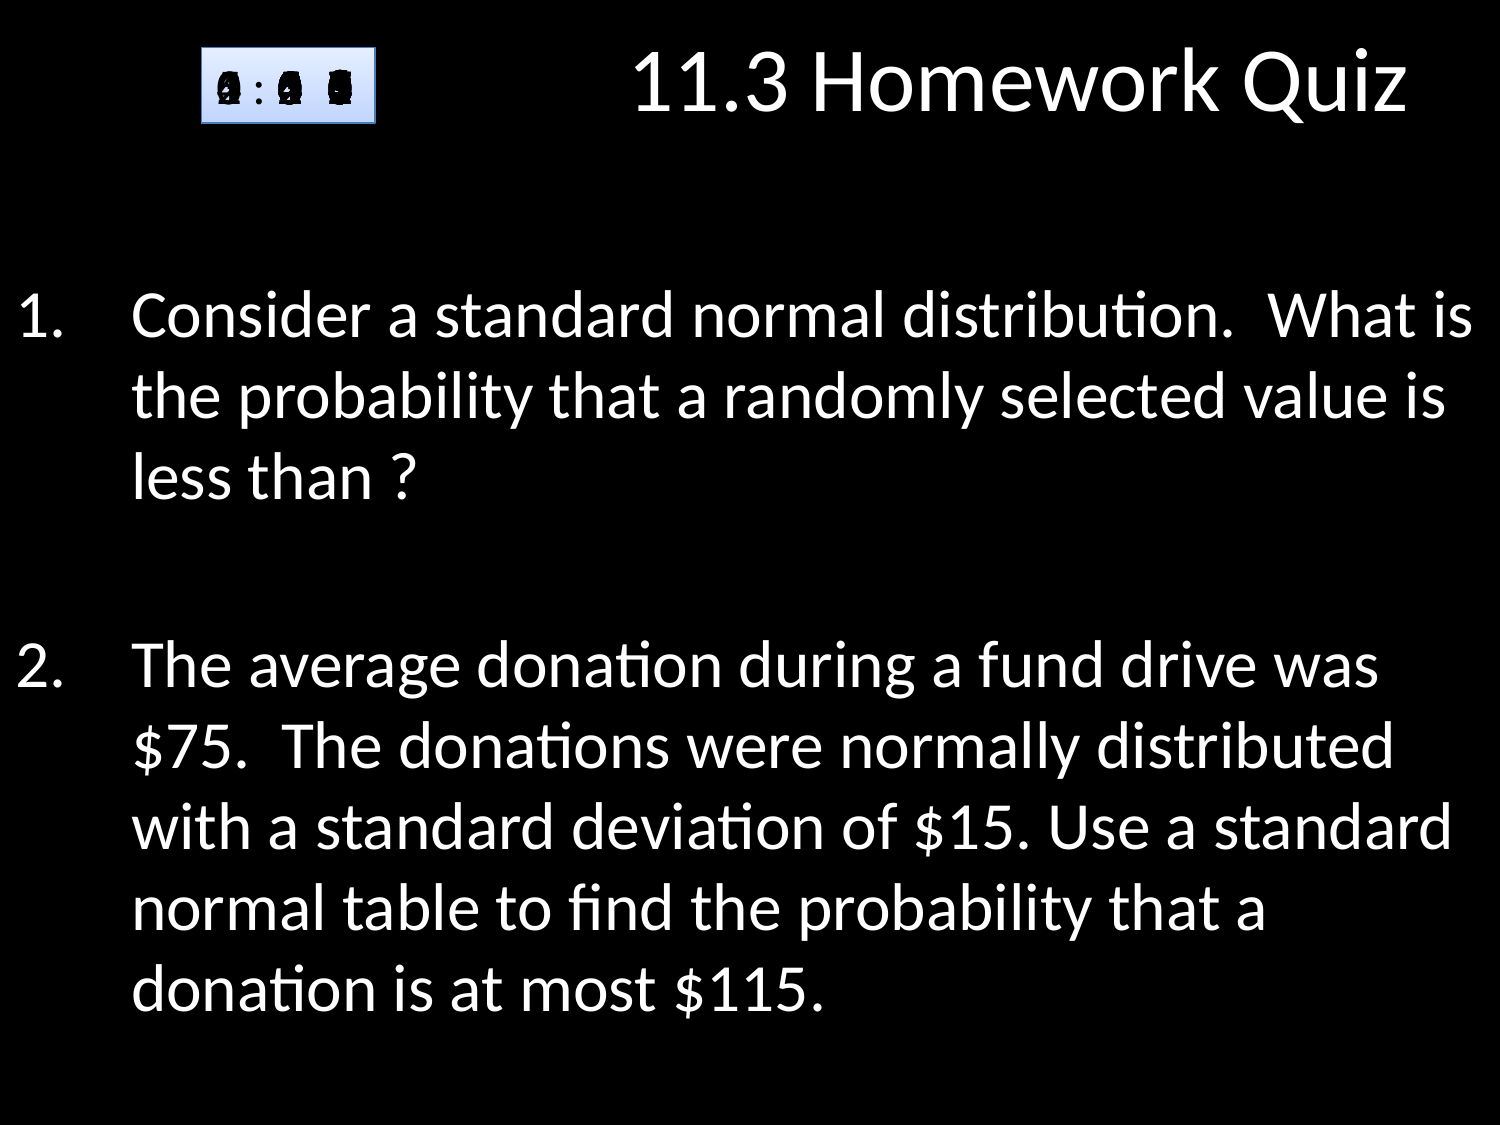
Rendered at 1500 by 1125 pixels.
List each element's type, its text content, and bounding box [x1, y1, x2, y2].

text_box 9 [312, 47, 363, 123]
title 11.3 Homework Quiz [75, 0, 1425, 150]
text_box : [252, 47, 262, 123]
text_box 0 [262, 47, 312, 123]
text_box 0 [201, 47, 252, 123]
text_box [201, 47, 376, 124]
